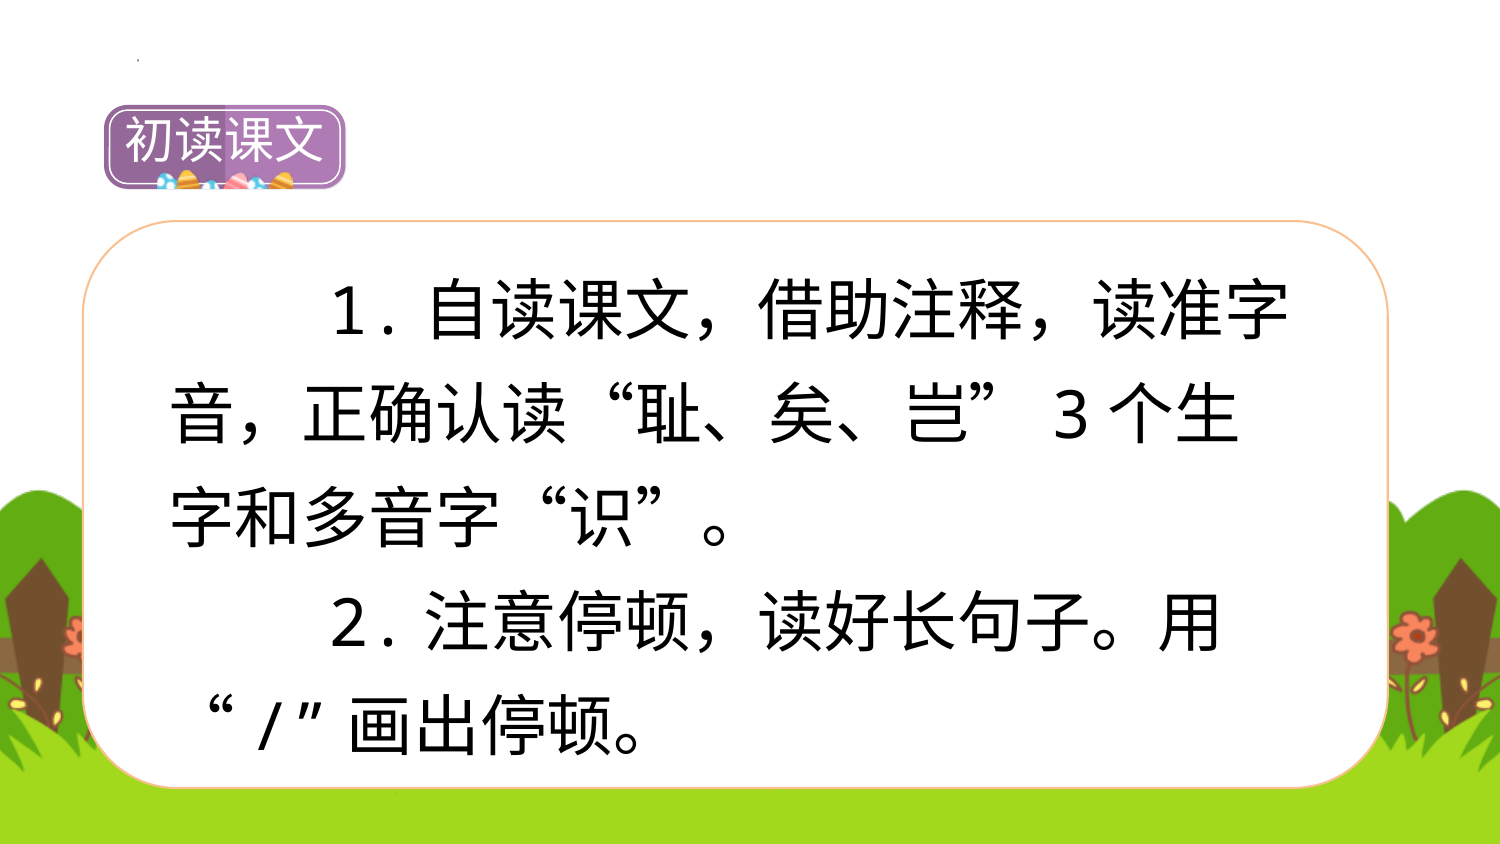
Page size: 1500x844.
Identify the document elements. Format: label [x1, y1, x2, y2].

text_box [104, 101, 346, 189]
text_box [82, 221, 1388, 789]
picture [0, 95, 1500, 844]
